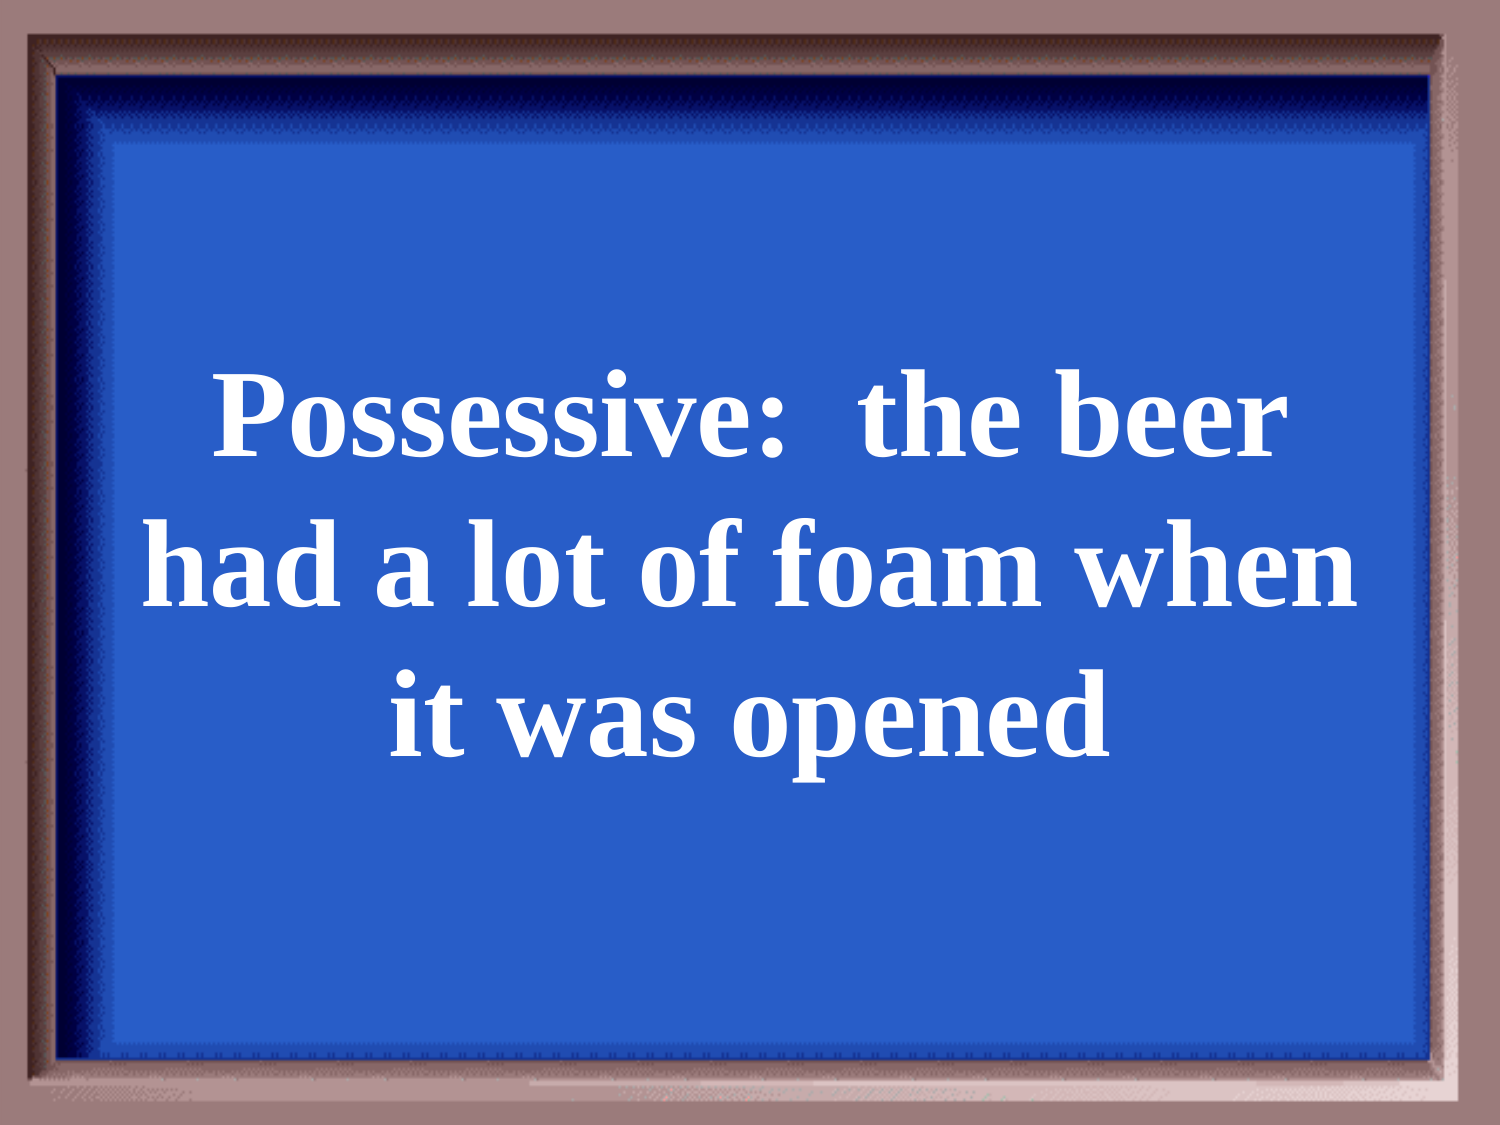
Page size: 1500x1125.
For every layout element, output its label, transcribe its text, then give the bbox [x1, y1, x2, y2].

title Possessive: the beer had a lot of foam when it was opened [112, 462, 1388, 650]
picture [0, 0, 1500, 1125]
